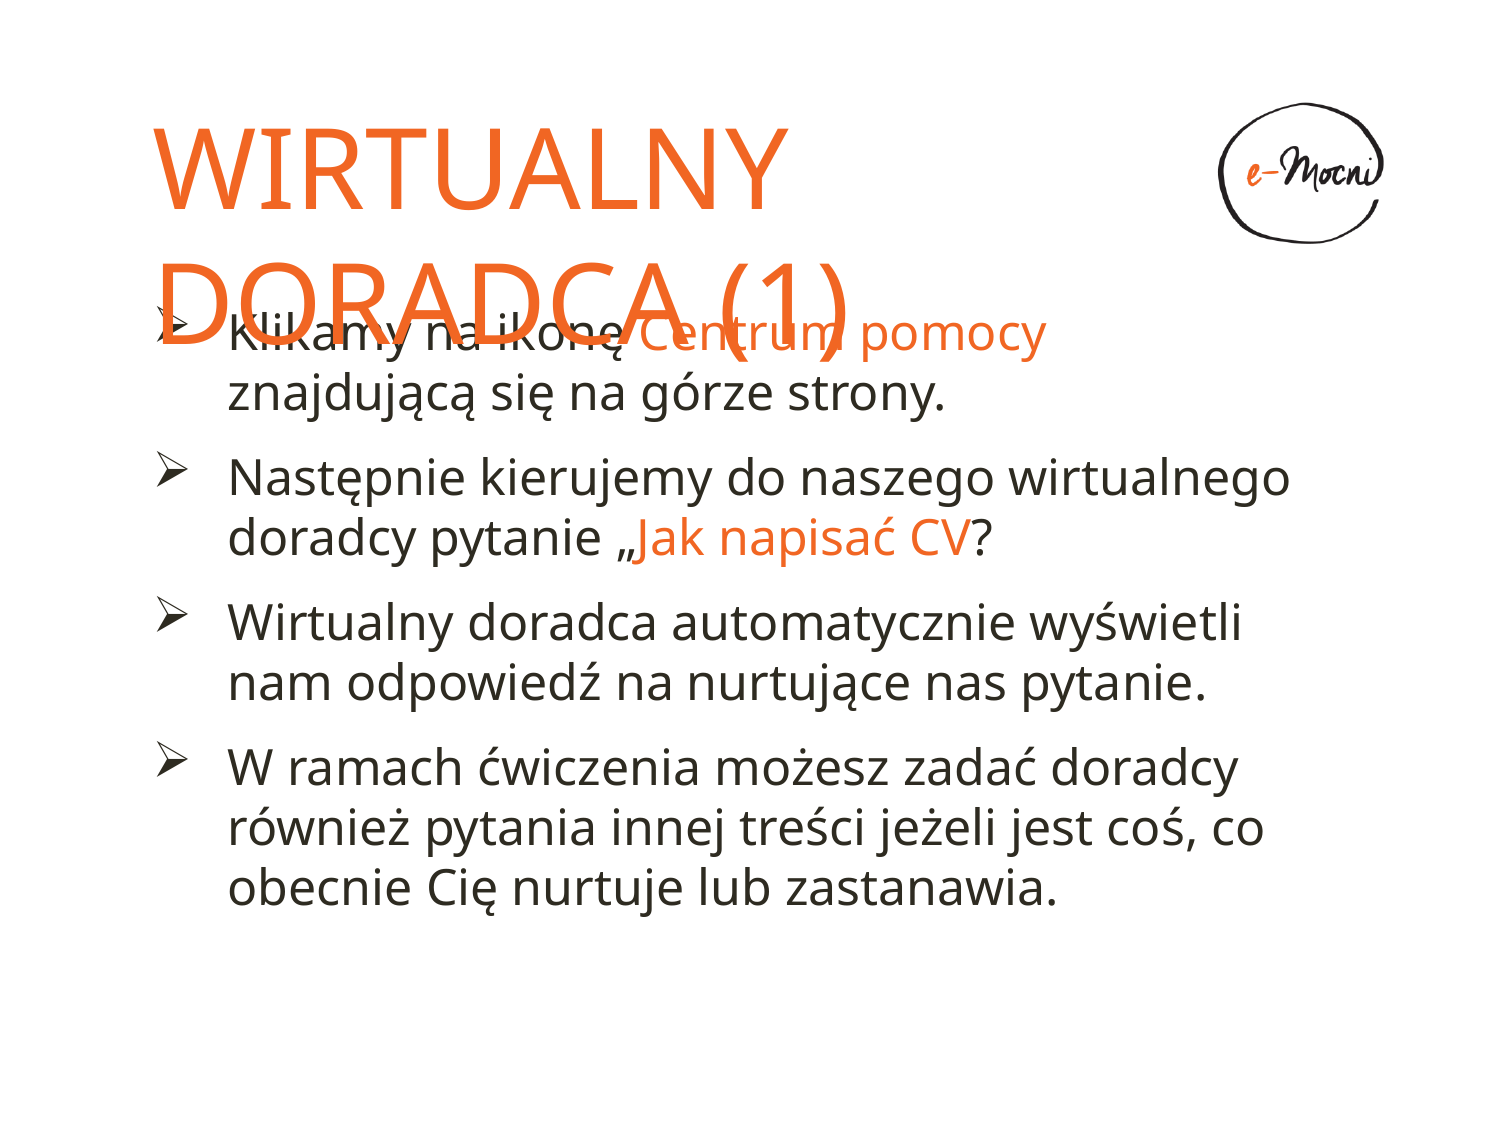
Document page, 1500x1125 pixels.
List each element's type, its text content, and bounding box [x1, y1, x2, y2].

text_box WIRTUALNY DORADCA (1) [137, 89, 1324, 375]
text_box [154, 265, 1382, 1083]
picture [1161, 89, 1440, 257]
text_box Klikamy na ikonę Centrum pomocy znajdującą się na górze strony. Następnie kierujemy do naszego wirtualnego doradcy pytanie „Jak napisać CV? Wirtualny doradca automatycznie wyświetli nam odpowiedź na nurtujące nas pytanie. W ramach ćwiczenia możesz zadać doradcy również pytania innej treści jeżeli jest coś, co obecnie Cię nurtuje lub zastanawia. [137, 375, 1324, 923]
